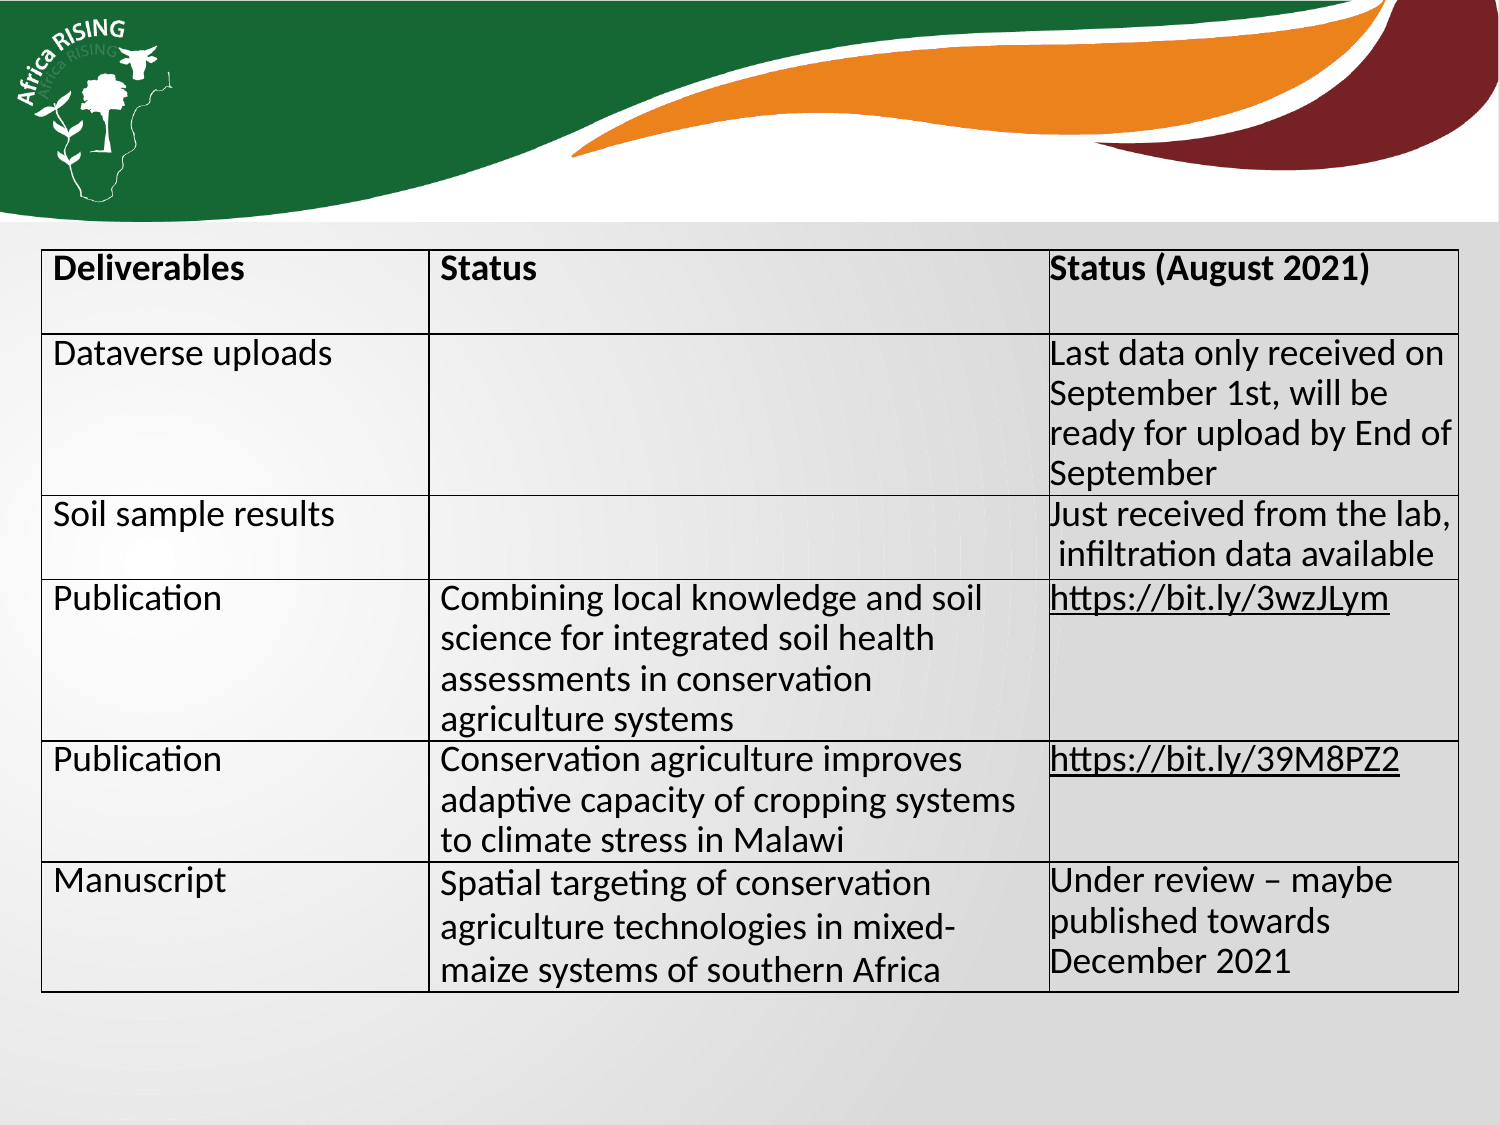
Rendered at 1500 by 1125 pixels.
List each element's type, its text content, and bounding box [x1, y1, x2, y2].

table_cell Publication [42, 580, 428, 740]
table_cell Last data only received on September 1st, will be ready for upload by End of September [1050, 335, 1458, 495]
table_cell Dataverse uploads [42, 335, 428, 495]
table_header Deliverables [42, 251, 428, 333]
picture [0, 0, 1499, 222]
table_cell Publication [42, 742, 428, 861]
table_cell https://bit.ly/3wzJLym [1050, 580, 1458, 740]
table_cell Combining local knowledge and soil science for integrated soil health assessments in conservation agriculture systems [430, 580, 1049, 740]
table_cell [430, 335, 1049, 495]
table_cell Soil sample results [42, 496, 428, 579]
table_cell [430, 496, 1049, 579]
table_cell Just received from the lab, infiltration data available [1050, 496, 1458, 579]
table_cell https://bit.ly/39M8PZ2 [1050, 742, 1458, 861]
table_cell Manuscript [42, 863, 428, 991]
table_cell Conservation agriculture improves adaptive capacity of cropping systems to climate stress in Malawi [430, 742, 1049, 861]
table_cell Spatial targeting of conservation agriculture technologies in mixed-maize systems of southern Africa [430, 863, 1049, 991]
table_cell Under review – maybe published towards December 2021 [1050, 863, 1458, 991]
table_header Status (August 2021) [1050, 251, 1458, 333]
table_header Status [430, 251, 1049, 333]
